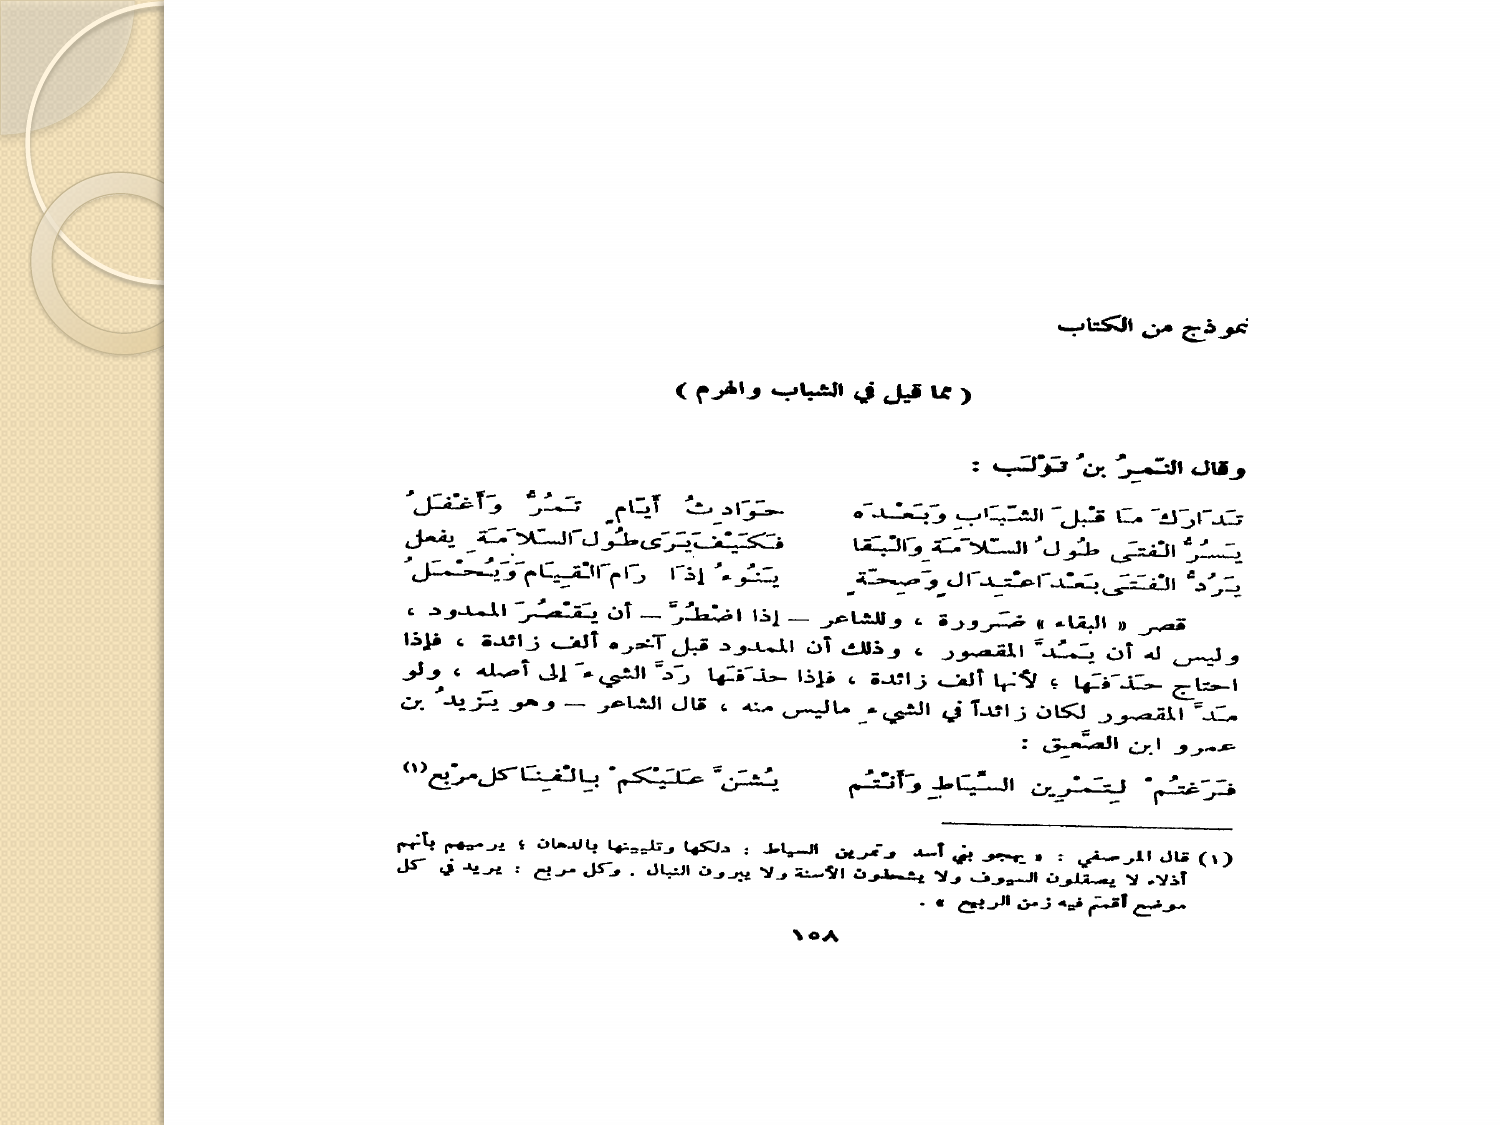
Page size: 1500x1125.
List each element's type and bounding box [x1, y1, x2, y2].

list [163, 0, 1500, 1125]
